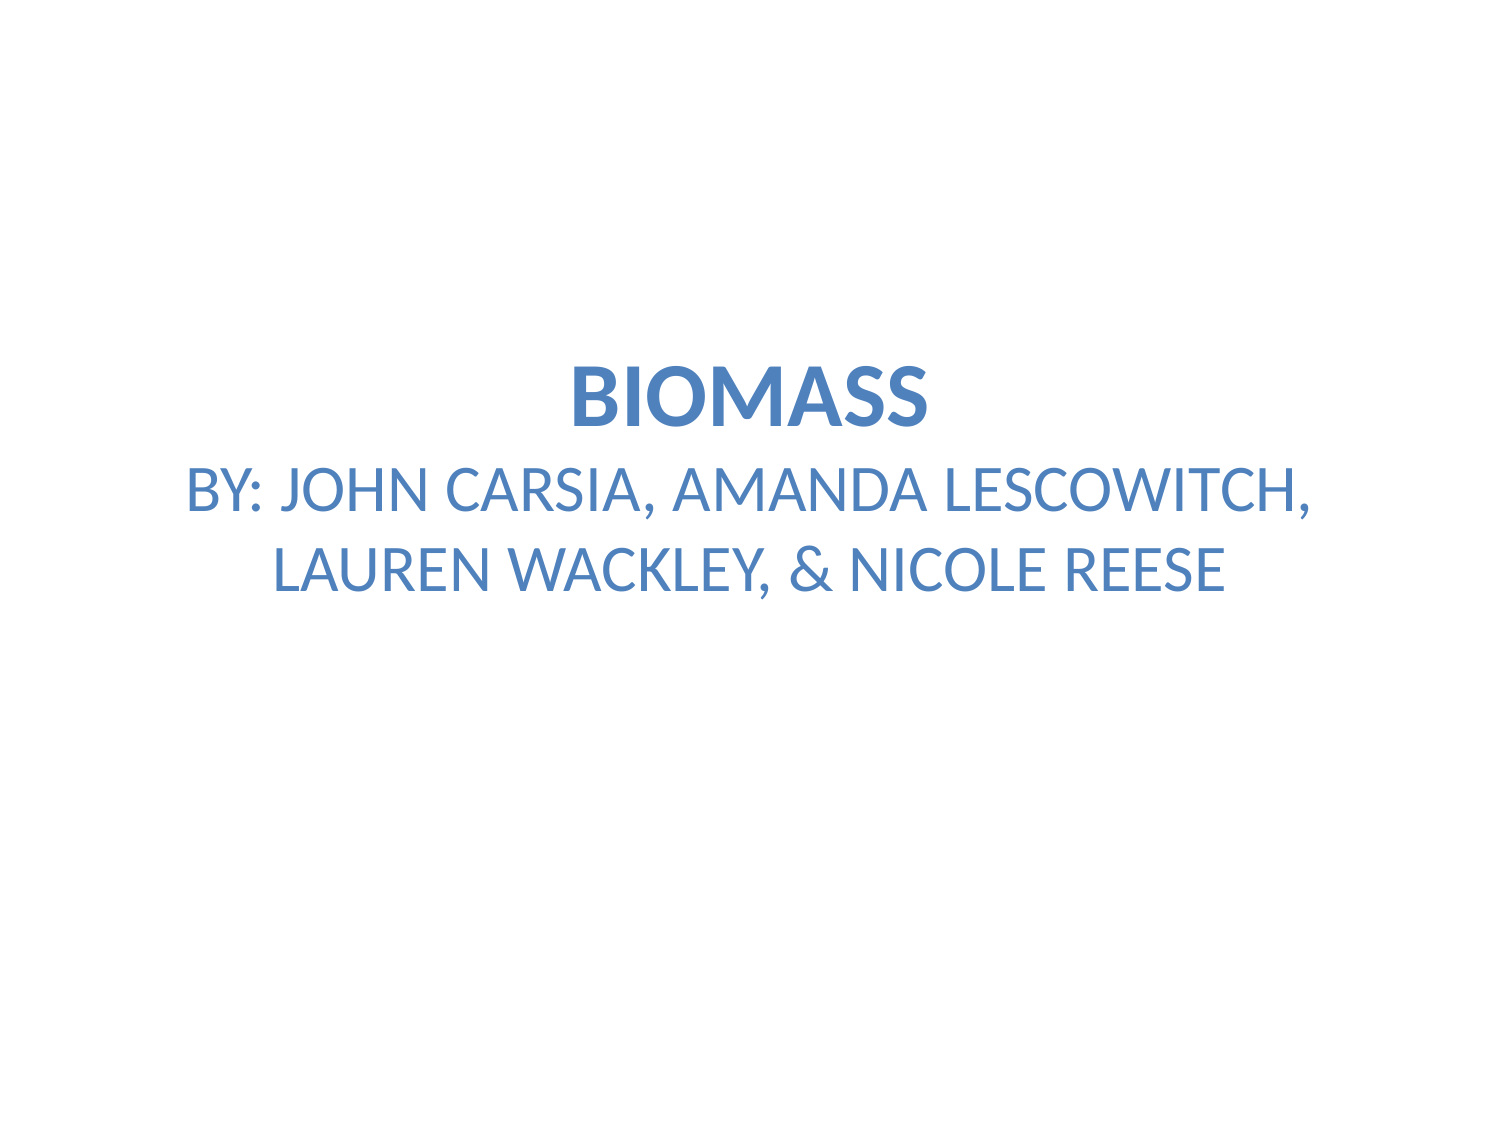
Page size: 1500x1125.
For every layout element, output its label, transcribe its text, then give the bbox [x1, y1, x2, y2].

title BIOMASS BY: JOHN CARSIA, AMANDA LESCOWITCH, LAUREN WACKLEY, & NICOLE REESE [112, 349, 1388, 591]
